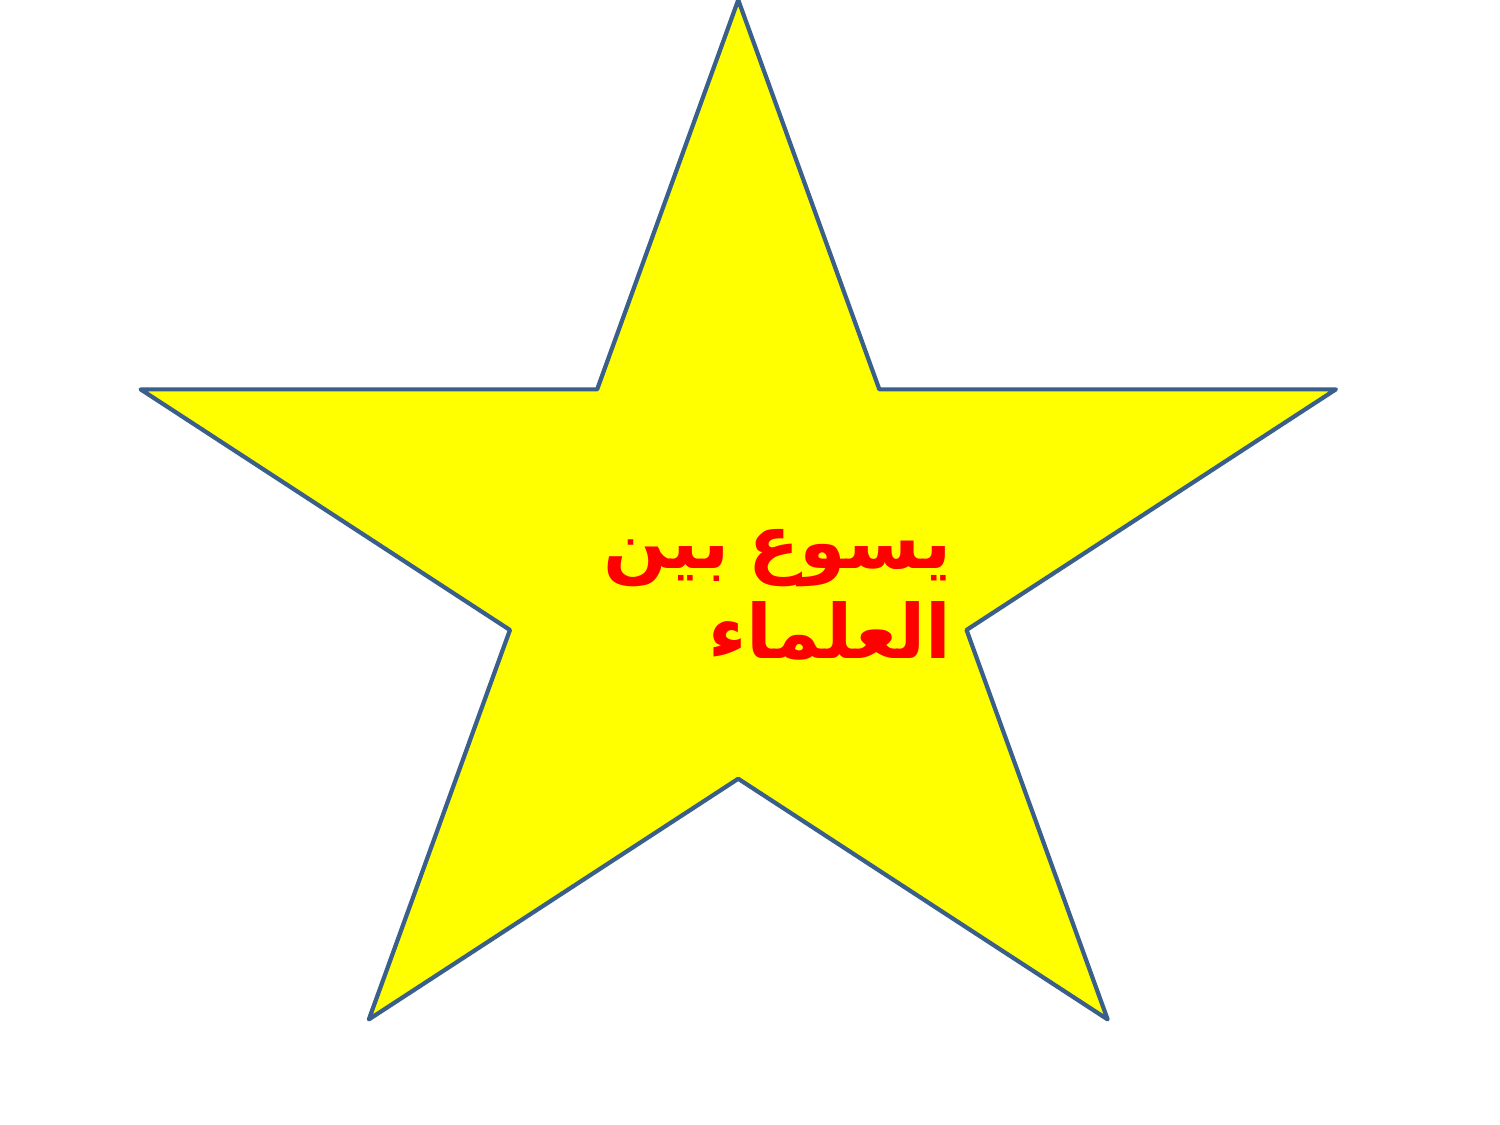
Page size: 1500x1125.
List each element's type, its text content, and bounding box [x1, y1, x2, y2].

text_box يسوع بين العلماء [138, 0, 1338, 1022]
